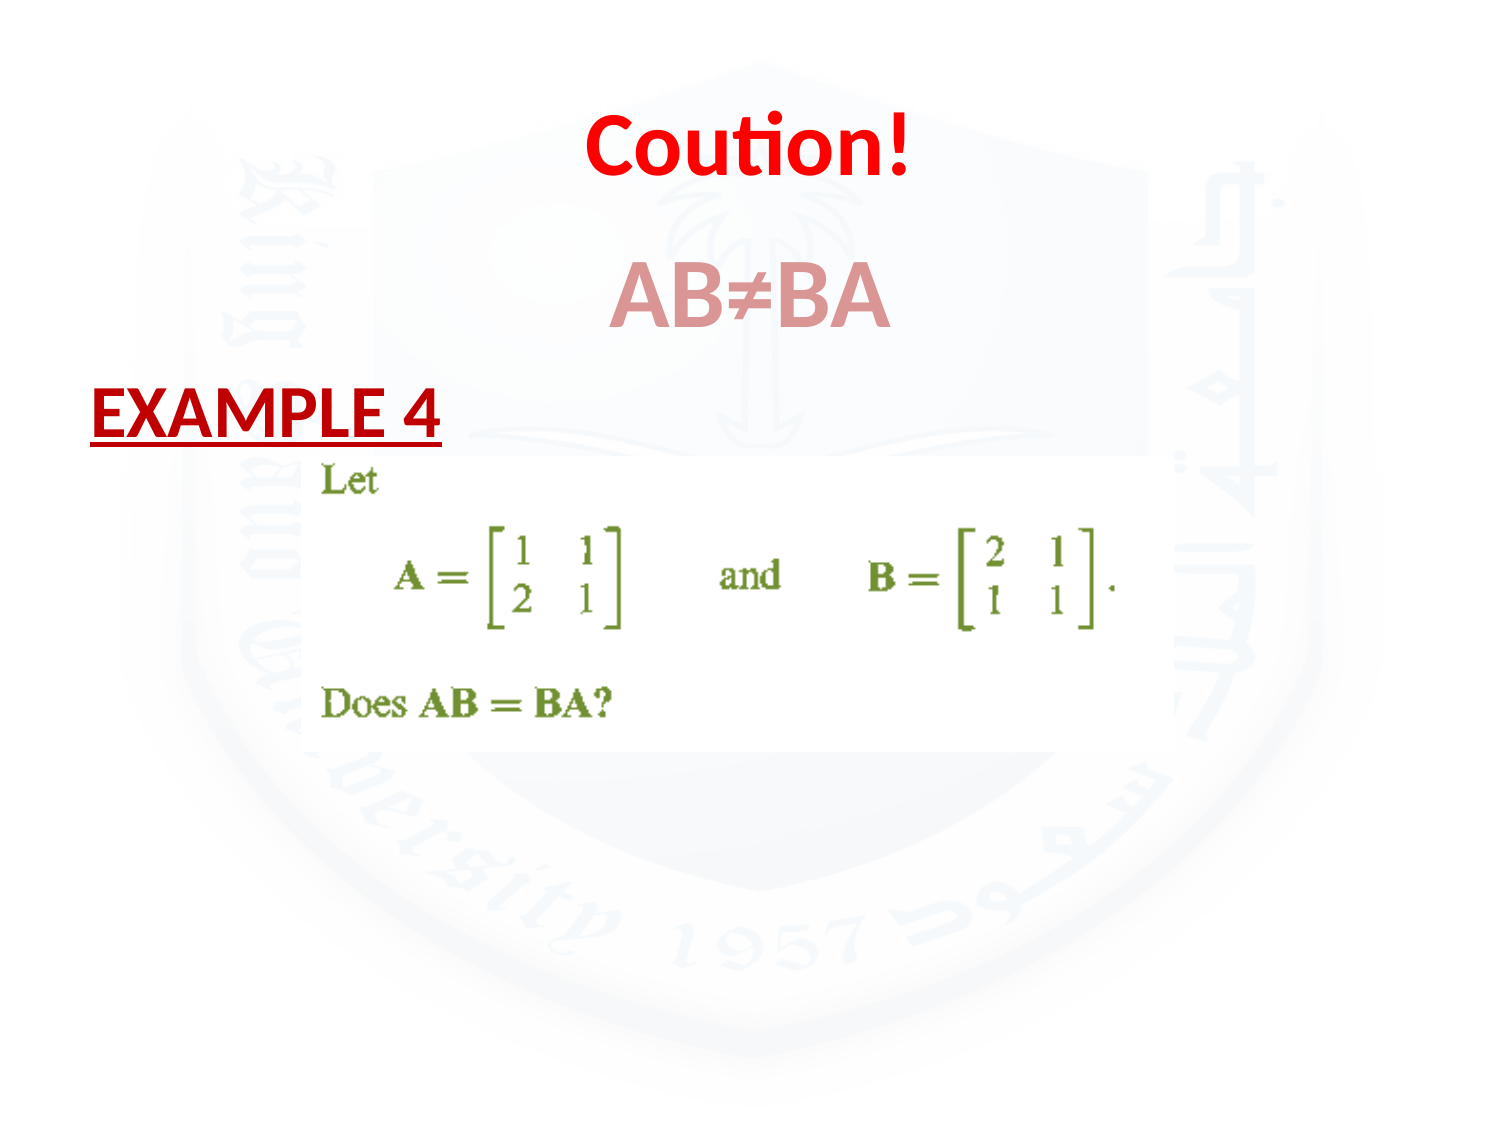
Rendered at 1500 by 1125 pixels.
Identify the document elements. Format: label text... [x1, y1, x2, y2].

list AB≠BA EXAMPLE 4 [75, 219, 1425, 1005]
picture [300, 455, 1174, 752]
title Coution! [75, 45, 1425, 219]
